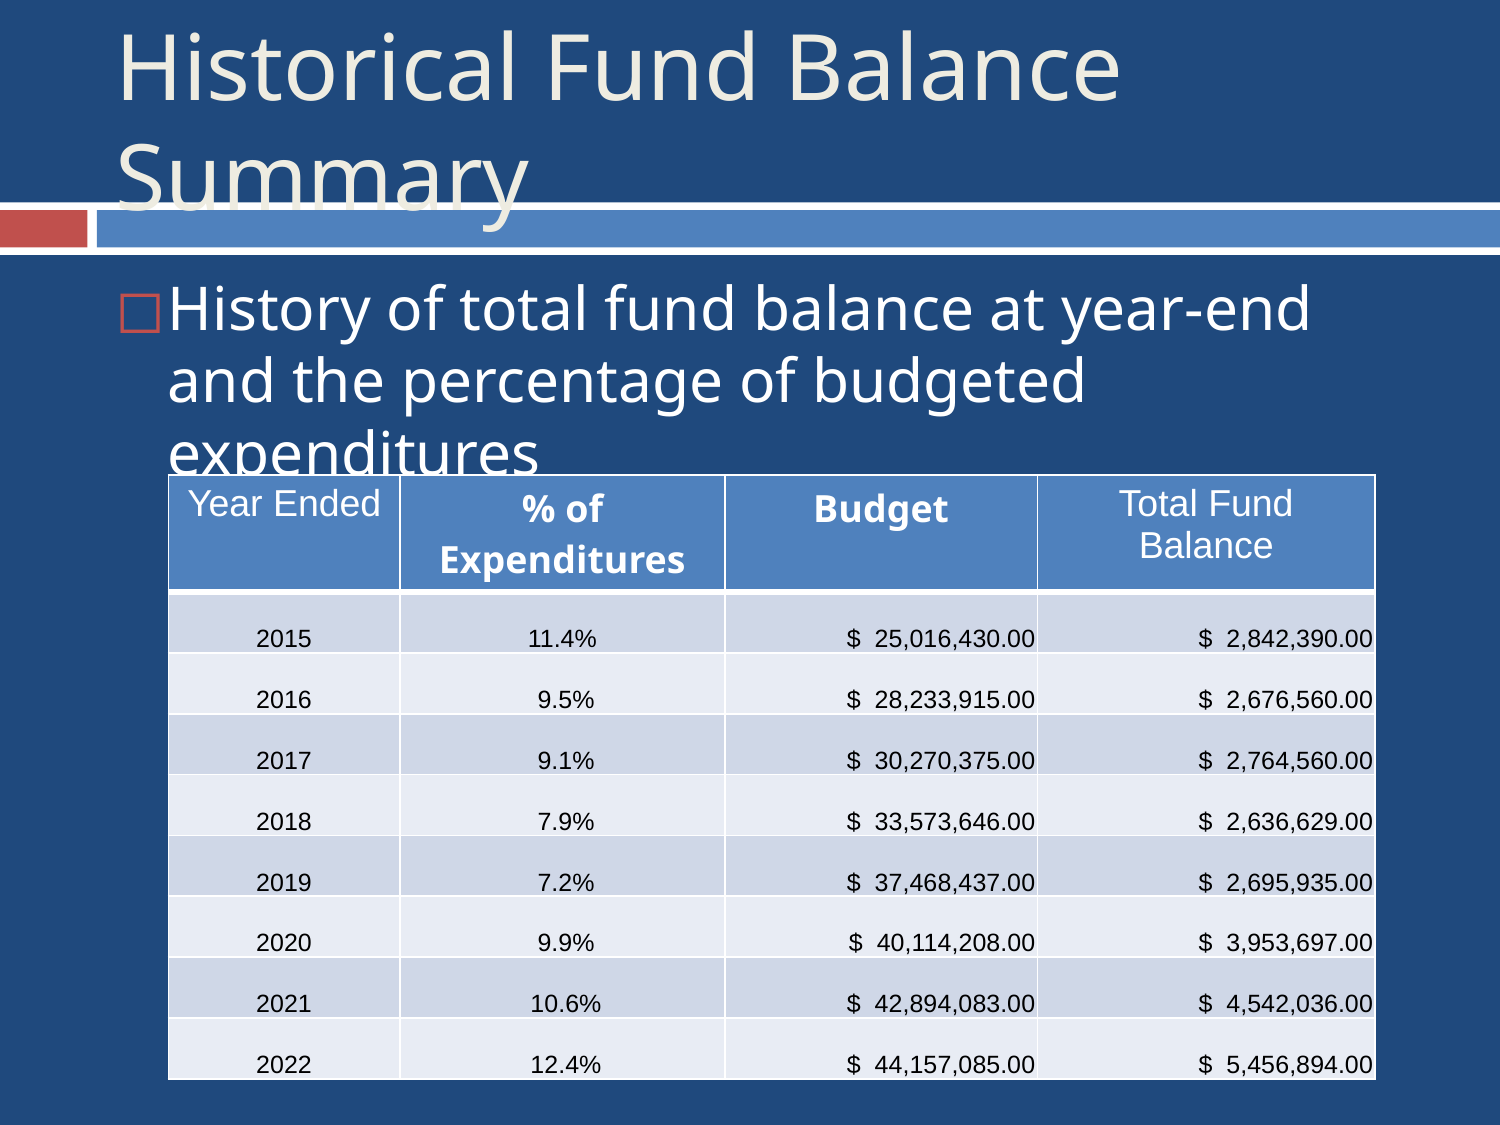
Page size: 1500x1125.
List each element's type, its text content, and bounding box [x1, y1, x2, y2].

list History of total fund balance at year-end and the percentage of budgeted expenditures [100, 262, 1438, 1000]
table_cell 9.9% [401, 897, 724, 956]
table_cell $ 37,468,437.00 [726, 836, 1037, 895]
table_cell 2019 [169, 836, 399, 895]
title Historical Fund Balance Summary [100, 37, 1438, 200]
table_cell $ 2,764,560.00 [1038, 715, 1374, 774]
table_cell $ 2,842,390.00 [1038, 595, 1374, 652]
table_cell $ 2,676,560.00 [1038, 654, 1374, 713]
table_cell $ 40,114,208.00 [726, 897, 1037, 956]
table_cell $ 5,456,894.00 [1038, 1019, 1374, 1078]
table_cell 7.2% [401, 836, 724, 895]
table_cell $ 4,542,036.00 [1038, 958, 1374, 1017]
table_cell $ 28,233,915.00 [726, 654, 1037, 713]
table_cell $ 2,695,935.00 [1038, 836, 1374, 895]
table_cell $ 25,016,430.00 [726, 595, 1037, 652]
table_cell 11.4% [401, 595, 724, 652]
table_cell 2017 [169, 715, 399, 774]
table_cell 9.1% [401, 715, 724, 774]
table_cell 12.4% [401, 1019, 724, 1078]
table_cell 10.6% [401, 958, 724, 1017]
table_header Total Fund Balance [1038, 476, 1374, 589]
table_cell 2020 [169, 897, 399, 956]
table_header Year Ended [169, 476, 399, 589]
table_cell $ 3,953,697.00 [1038, 897, 1374, 956]
table_cell 7.9% [401, 775, 724, 835]
table_cell $ 30,270,375.00 [726, 715, 1037, 774]
table_cell 2018 [169, 775, 399, 835]
table_cell 2016 [169, 654, 399, 713]
table_cell $ 33,573,646.00 [726, 775, 1037, 835]
table_cell 2021 [169, 958, 399, 1017]
table_header % of Expenditures [401, 476, 724, 589]
table_cell 2022 [169, 1019, 399, 1078]
table_cell 2015 [169, 595, 399, 652]
table_cell $ 2,636,629.00 [1038, 775, 1374, 835]
table_cell $ 42,894,083.00 [726, 958, 1037, 1017]
table_cell $ 44,157,085.00 [726, 1019, 1037, 1078]
table_header Budget [726, 476, 1037, 589]
table_cell 9.5% [401, 654, 724, 713]
